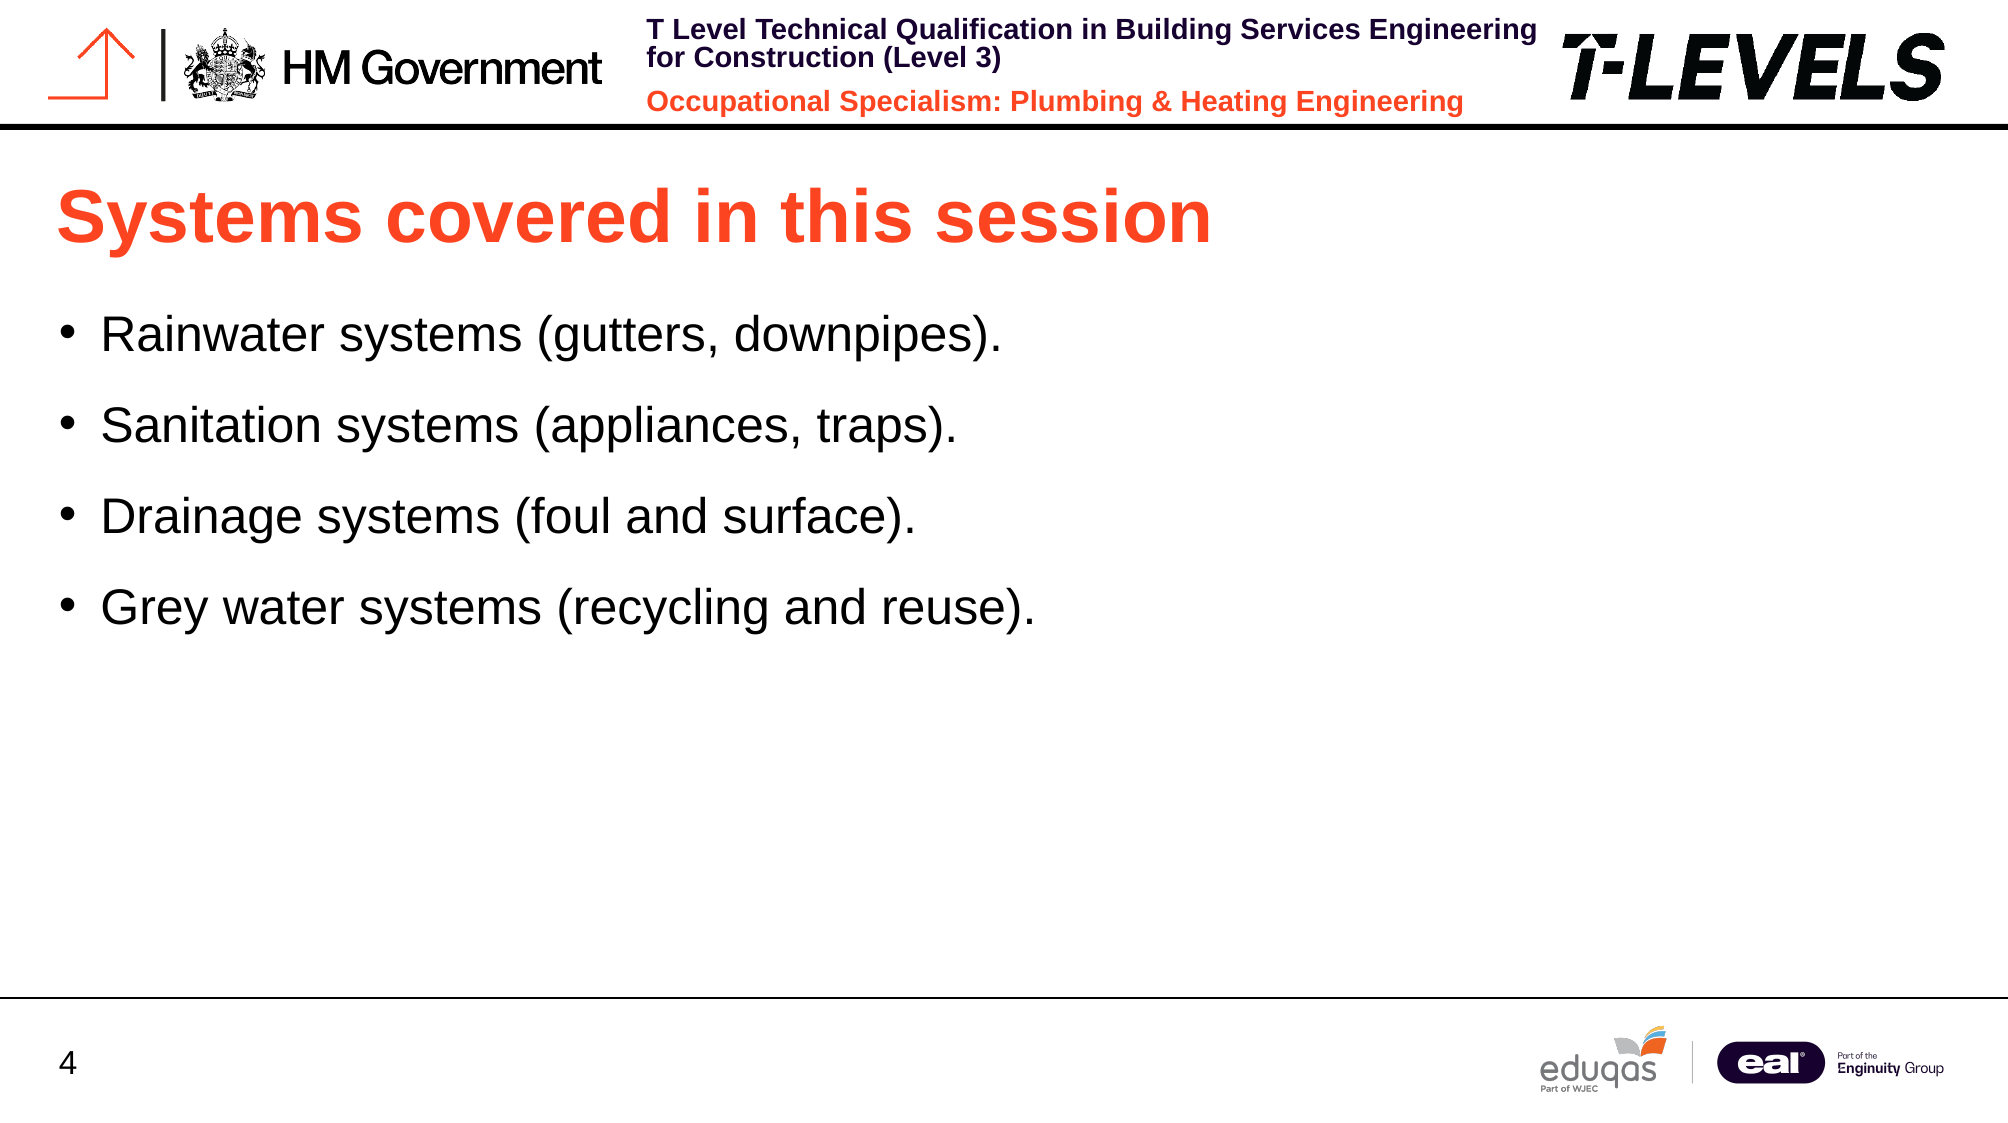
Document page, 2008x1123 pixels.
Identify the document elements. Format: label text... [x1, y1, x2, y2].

title Systems covered in this session [41, 111, 1949, 314]
picture [161, 28, 602, 102]
list Rainwater systems (gutters, downpipes). Sanitation systems (appliances, traps). Drainage systems (foul and surface). Grey water systems (recycling and reuse). [59, 295, 1949, 975]
picture [1543, 25, 1964, 108]
picture [43, 27, 141, 100]
picture [1535, 1021, 1949, 1097]
